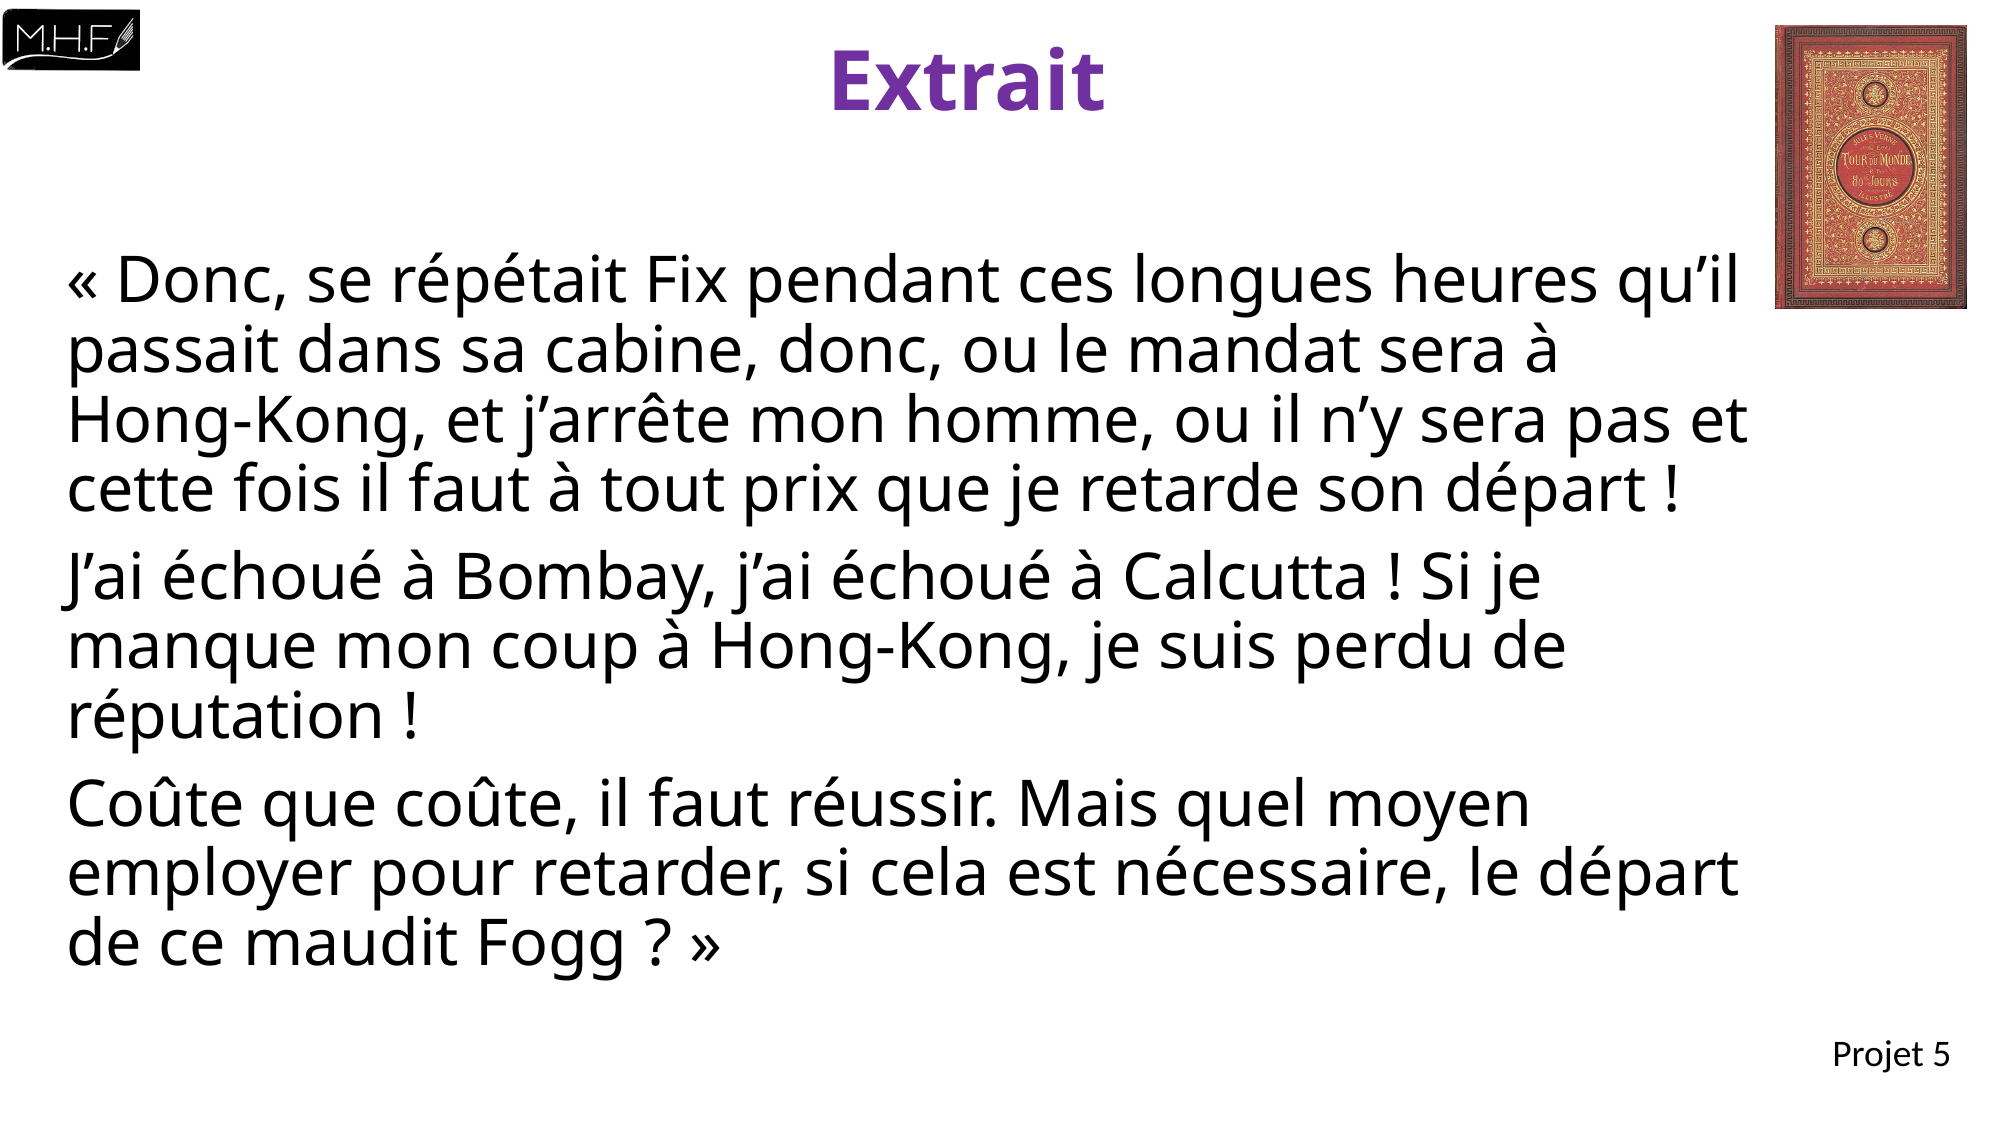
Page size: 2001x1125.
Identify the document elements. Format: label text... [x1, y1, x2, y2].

text_box Projet 5 [1362, 1021, 1967, 1082]
list « Donc, se répétait Fix pendant ces longues heures qu’il passait dans sa cabine, donc, ou le mandat sera à Hong-Kong, et j’arrête mon homme, ou il n’y sera pas et cette fois il faut à tout prix que je retarde son départ ! J’ai échoué à Bombay, j’ai échoué à Calcutta ! Si je manque mon coup à Hong-Kong, je suis perdu de réputation ! Coûte que coûte, il faut réussir. Mais quel moyen employer pour retarder, si cela est nécessaire, le départ de ce maudit Fogg ? » [50, 239, 1776, 1040]
picture [0, 7, 140, 74]
title Extrait [373, 42, 1583, 125]
picture [1775, 25, 1967, 309]
